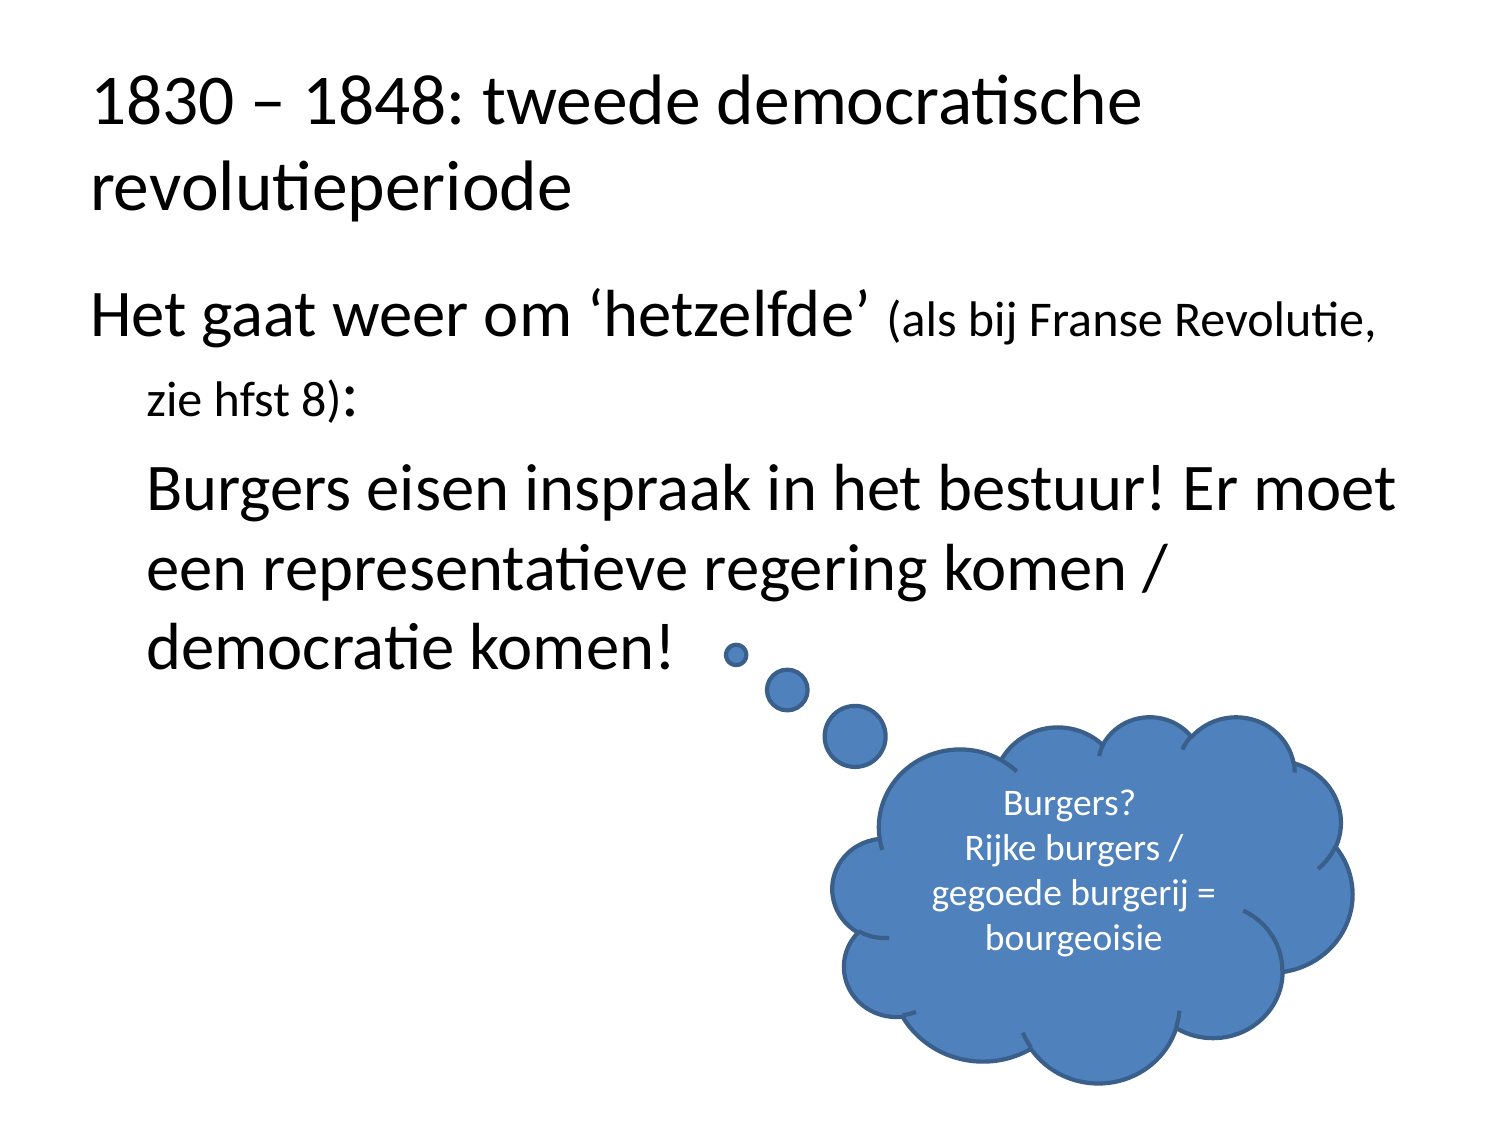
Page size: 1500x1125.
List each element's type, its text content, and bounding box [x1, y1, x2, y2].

title 1830 – 1848: tweede democratische revolutieperiode [75, 45, 1425, 233]
text_box Burgers? Rijke burgers / gegoede burgerij = bourgeoisie [764, 667, 810, 713]
list Het gaat weer om ‘hetzelfde’ (als bij Franse Revolutie, zie hfst 8): Burgers eisen inspraak in het bestuur! Er moet een representatieve regering komen / democratie komen! [75, 262, 1425, 1005]
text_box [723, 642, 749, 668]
text_box Burgers? Rijke burgers / gegoede burgerij = bourgeoisie [822, 703, 888, 770]
text_box Burgers? Rijke burgers / gegoede burgerij = bourgeoisie [830, 715, 1355, 1086]
